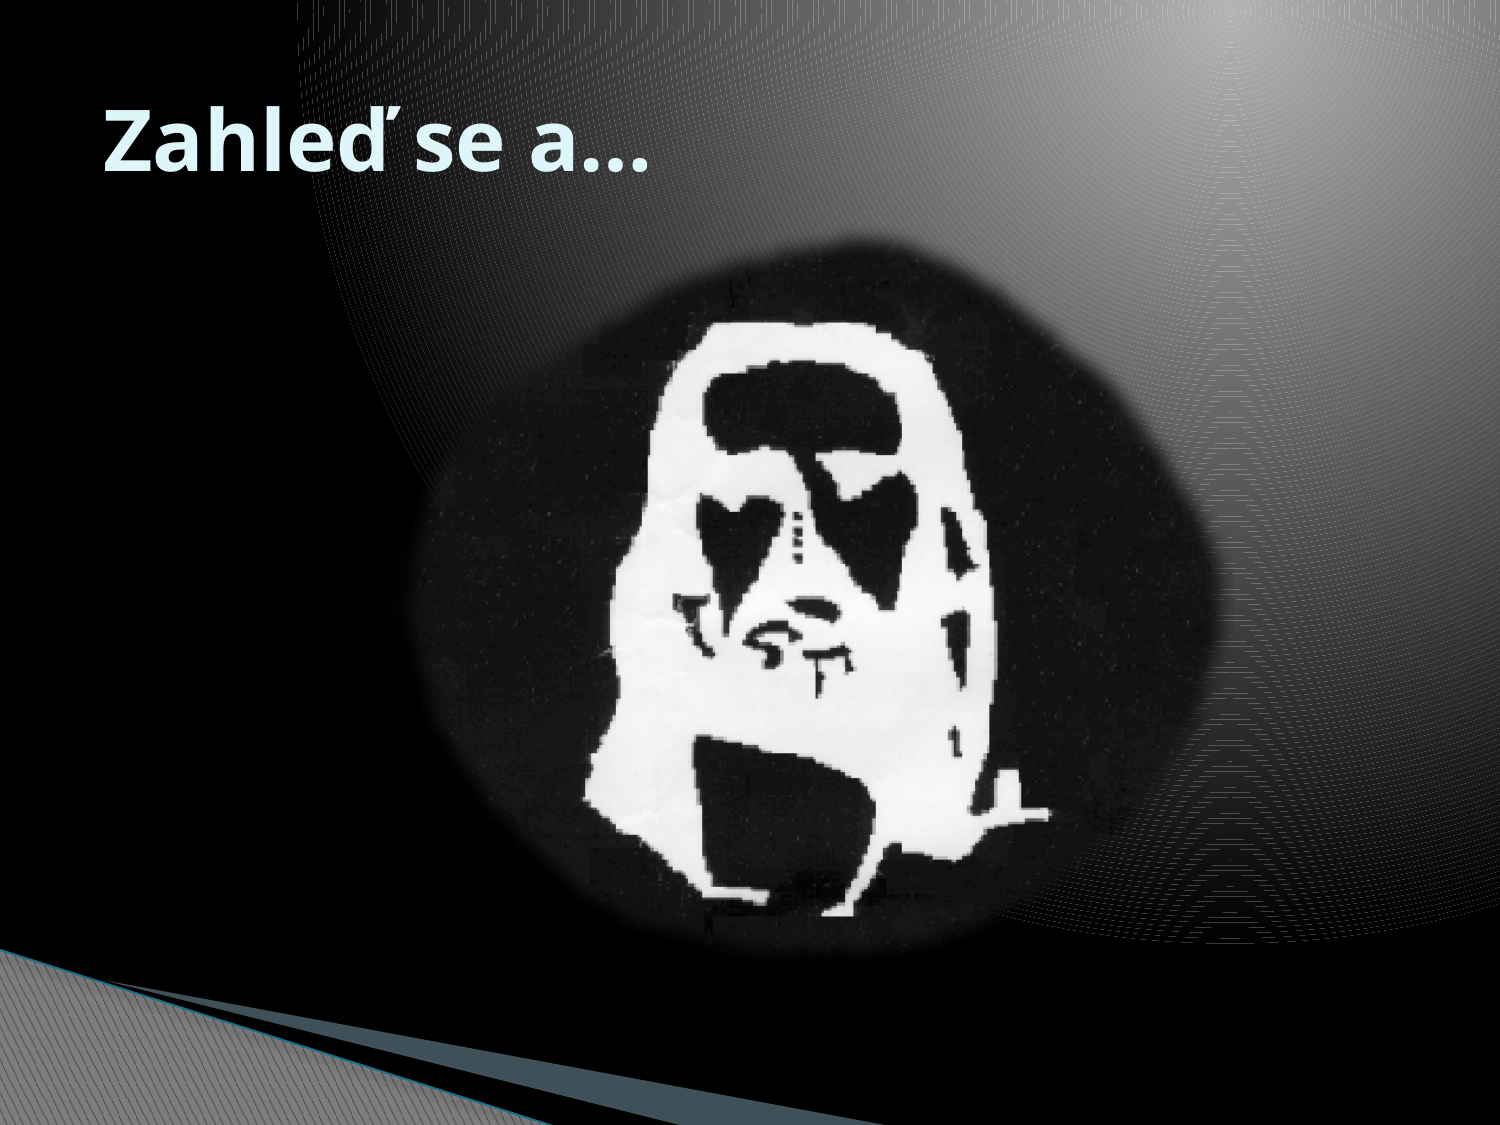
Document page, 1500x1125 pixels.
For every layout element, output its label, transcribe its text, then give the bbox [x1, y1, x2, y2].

picture [0, 952, 543, 1125]
title Zahleď se a… [88, 78, 1241, 197]
picture [382, 189, 1247, 997]
